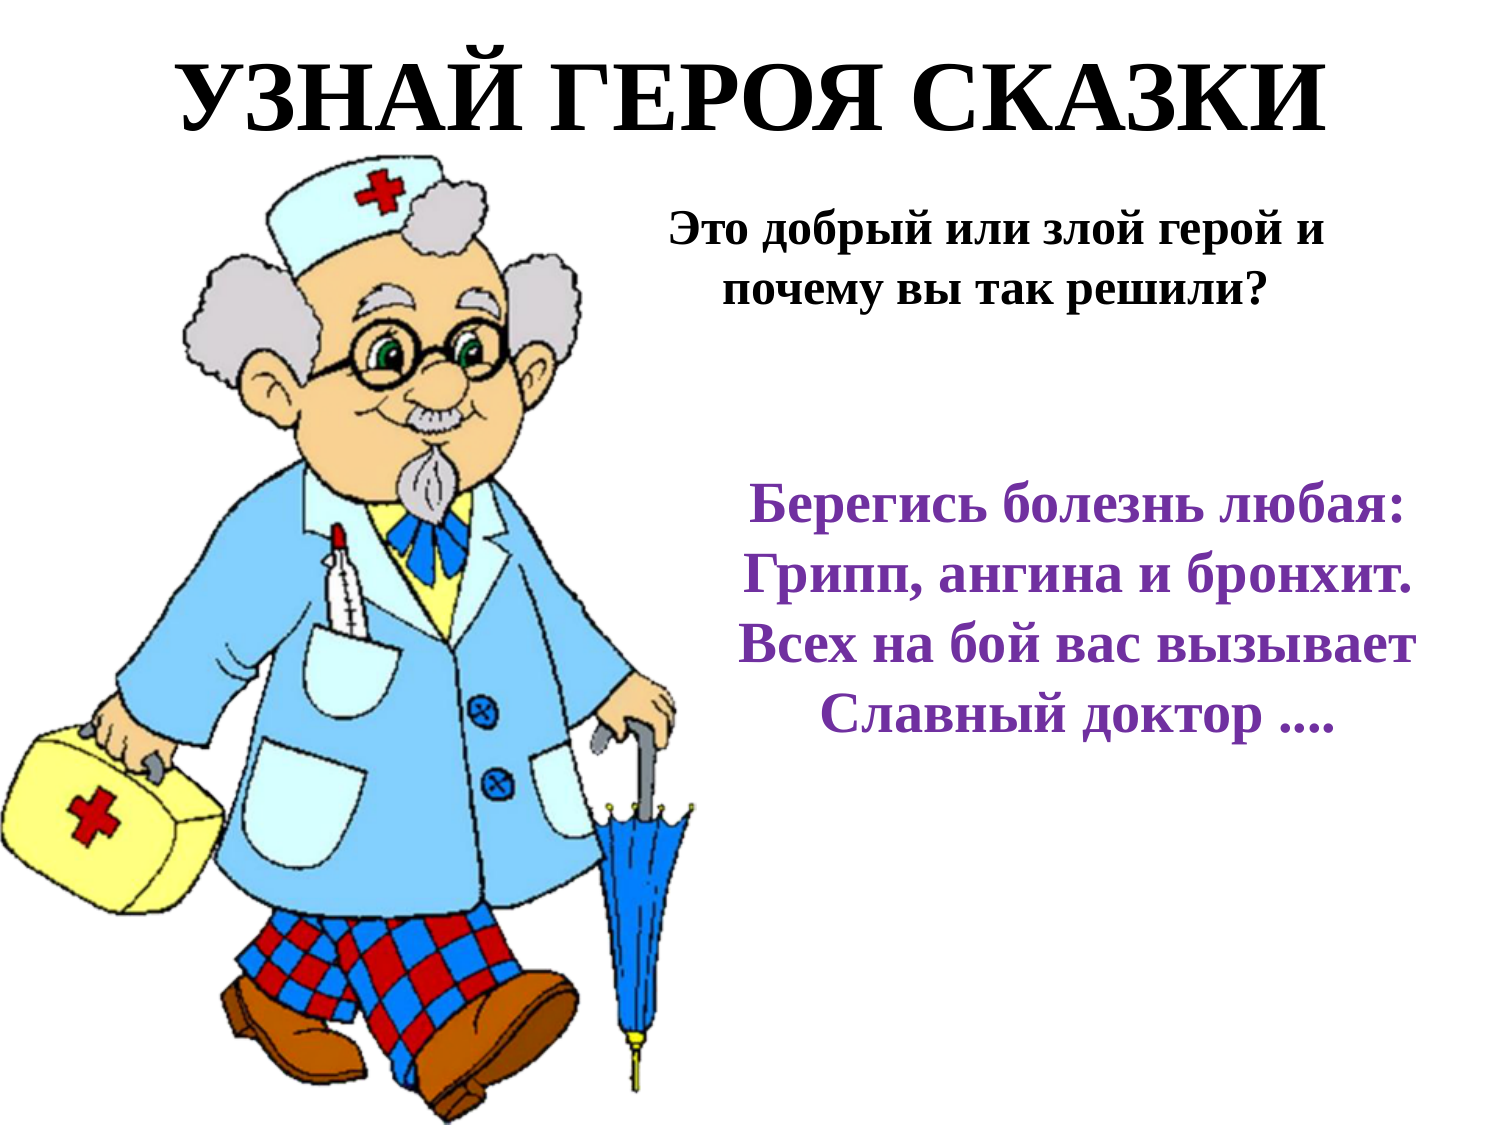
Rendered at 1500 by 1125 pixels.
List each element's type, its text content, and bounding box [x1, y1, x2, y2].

text_box Это добрый или злой герой и почему вы так решили? [701, 187, 1371, 323]
text_box УЗНАЙ ГЕРОЯ СКАЗКИ [35, 23, 1465, 159]
text_box Берегись болезнь любая: Грипп, ангина и бронхит. Всех на бой вас вызывает Славный доктор .... [703, 456, 1453, 752]
picture [0, 154, 697, 1125]
